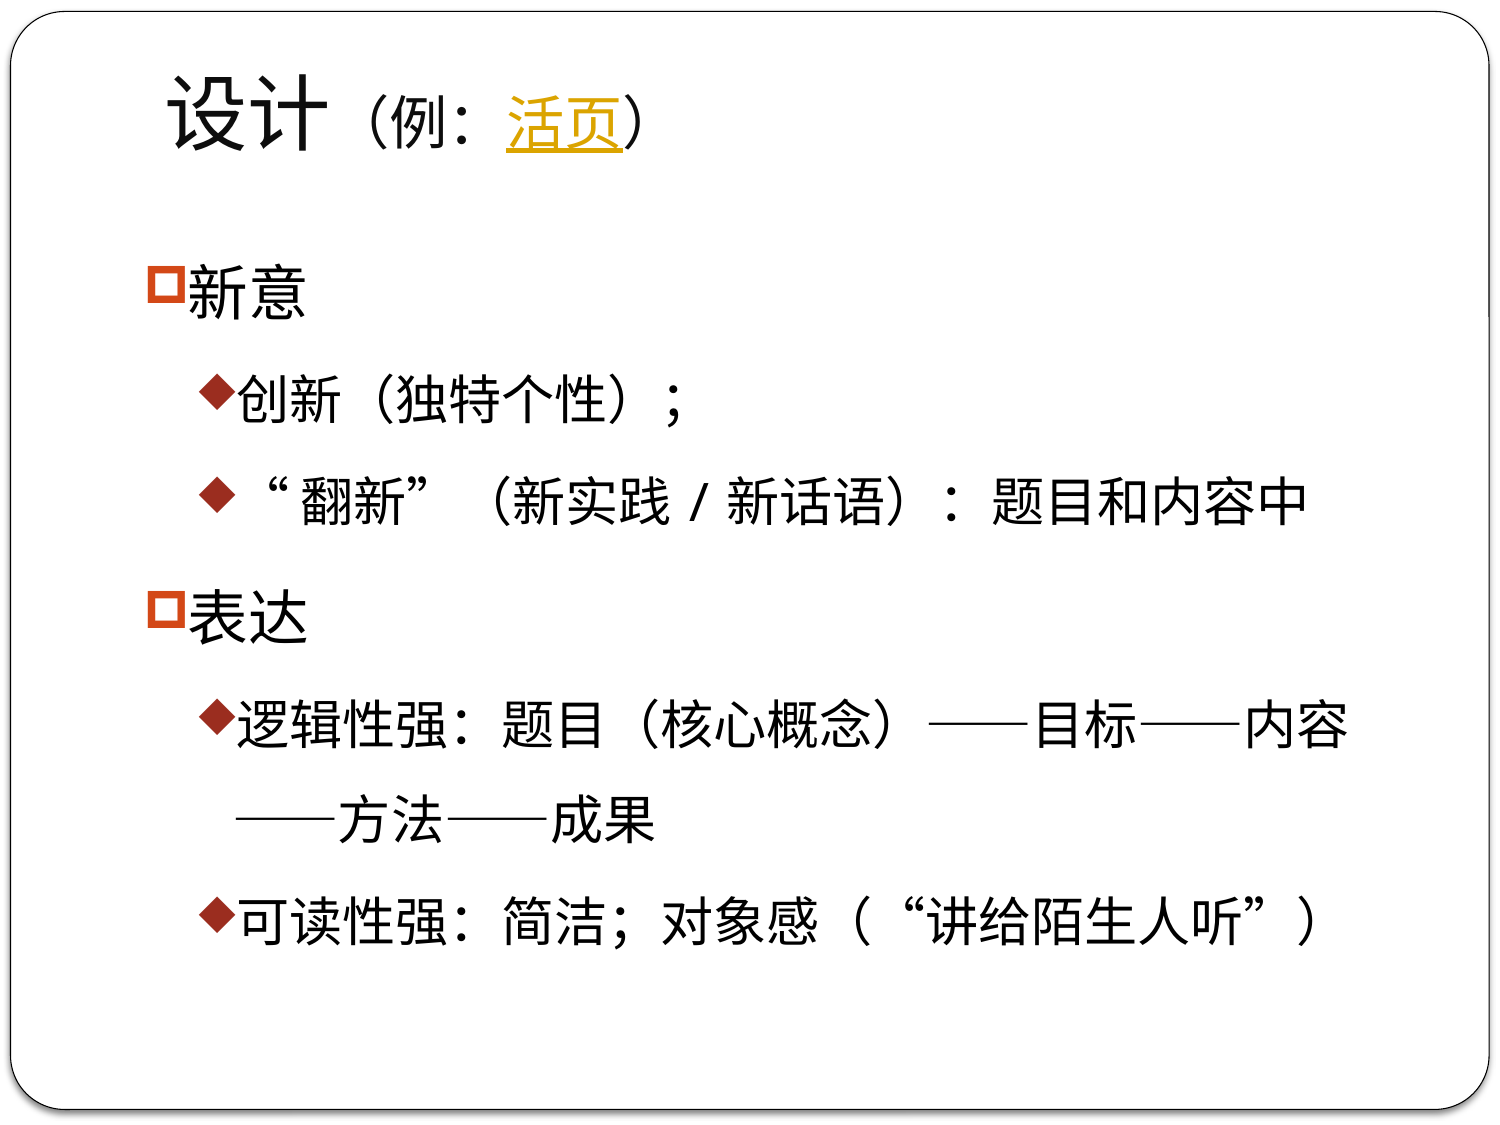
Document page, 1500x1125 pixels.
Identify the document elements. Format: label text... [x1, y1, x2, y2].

title 设计（例：活页） [150, 45, 1425, 176]
list 新意 创新（独特个性）； “翻新”（新实践/新话语）：题目和内容中 表达 逻辑性强：题目（核心概念）——目标——内容——方法——成果 可读性强：简洁；对象感（“讲给陌生人听”） [128, 210, 1404, 1079]
